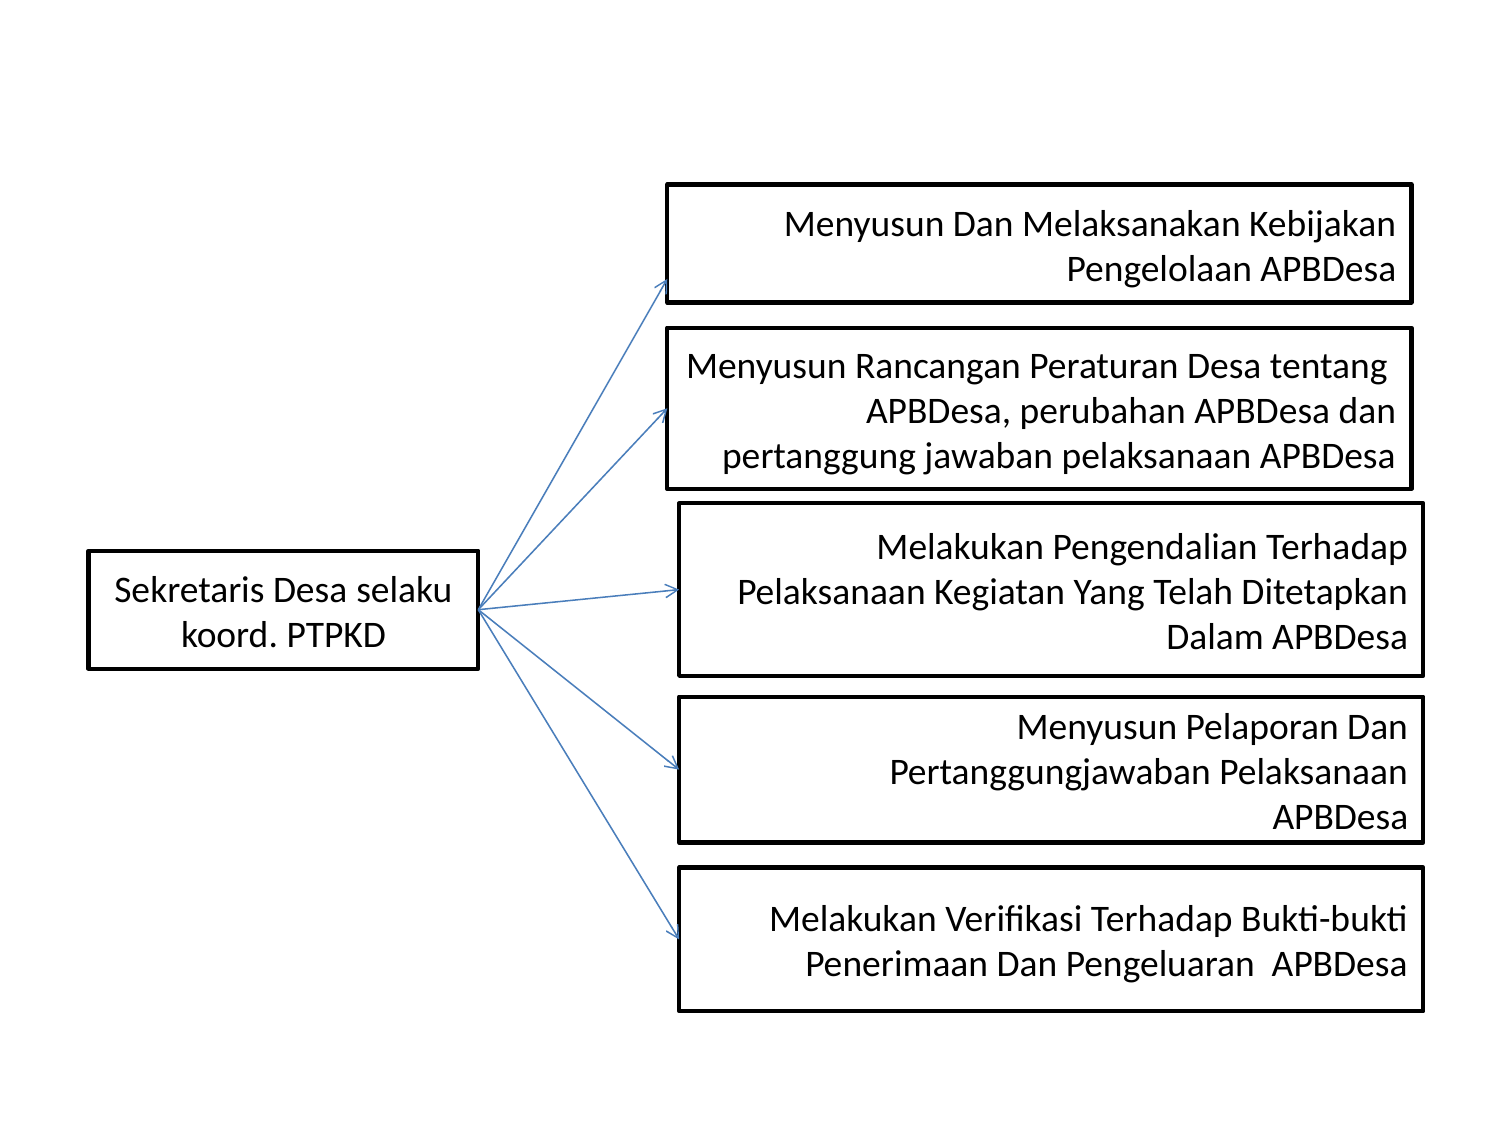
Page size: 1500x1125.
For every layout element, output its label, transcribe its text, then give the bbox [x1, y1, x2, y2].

text_box Menyusun Dan Melaksanakan Kebijakan Pengelolaan APBDesa [665, 182, 1414, 305]
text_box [477, 278, 668, 408]
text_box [477, 609, 680, 940]
text_box Menyusun Rancangan Peraturan Desa tentang APBDesa, perubahan APBDesa dan pertanggung jawaban pelaksanaan APBDesa [671, 326, 1414, 491]
text_box Sekretaris Desa selaku koord. PTPKD [86, 549, 471, 671]
text_box Melakukan Pengendalian Terhadap Pelaksanaan Kegiatan Yang Telah Ditetapkan Dalam APBDesa [677, 501, 1425, 678]
text_box Menyusun Pelaporan Dan Pertanggungjawaban Pelaksanaan APBDesa [684, 695, 1425, 845]
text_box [477, 408, 668, 589]
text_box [477, 589, 680, 608]
text_box Melakukan Verifikasi Terhadap Bukti-bukti Penerimaan Dan Pengeluaran APBDesa [677, 865, 1425, 1013]
